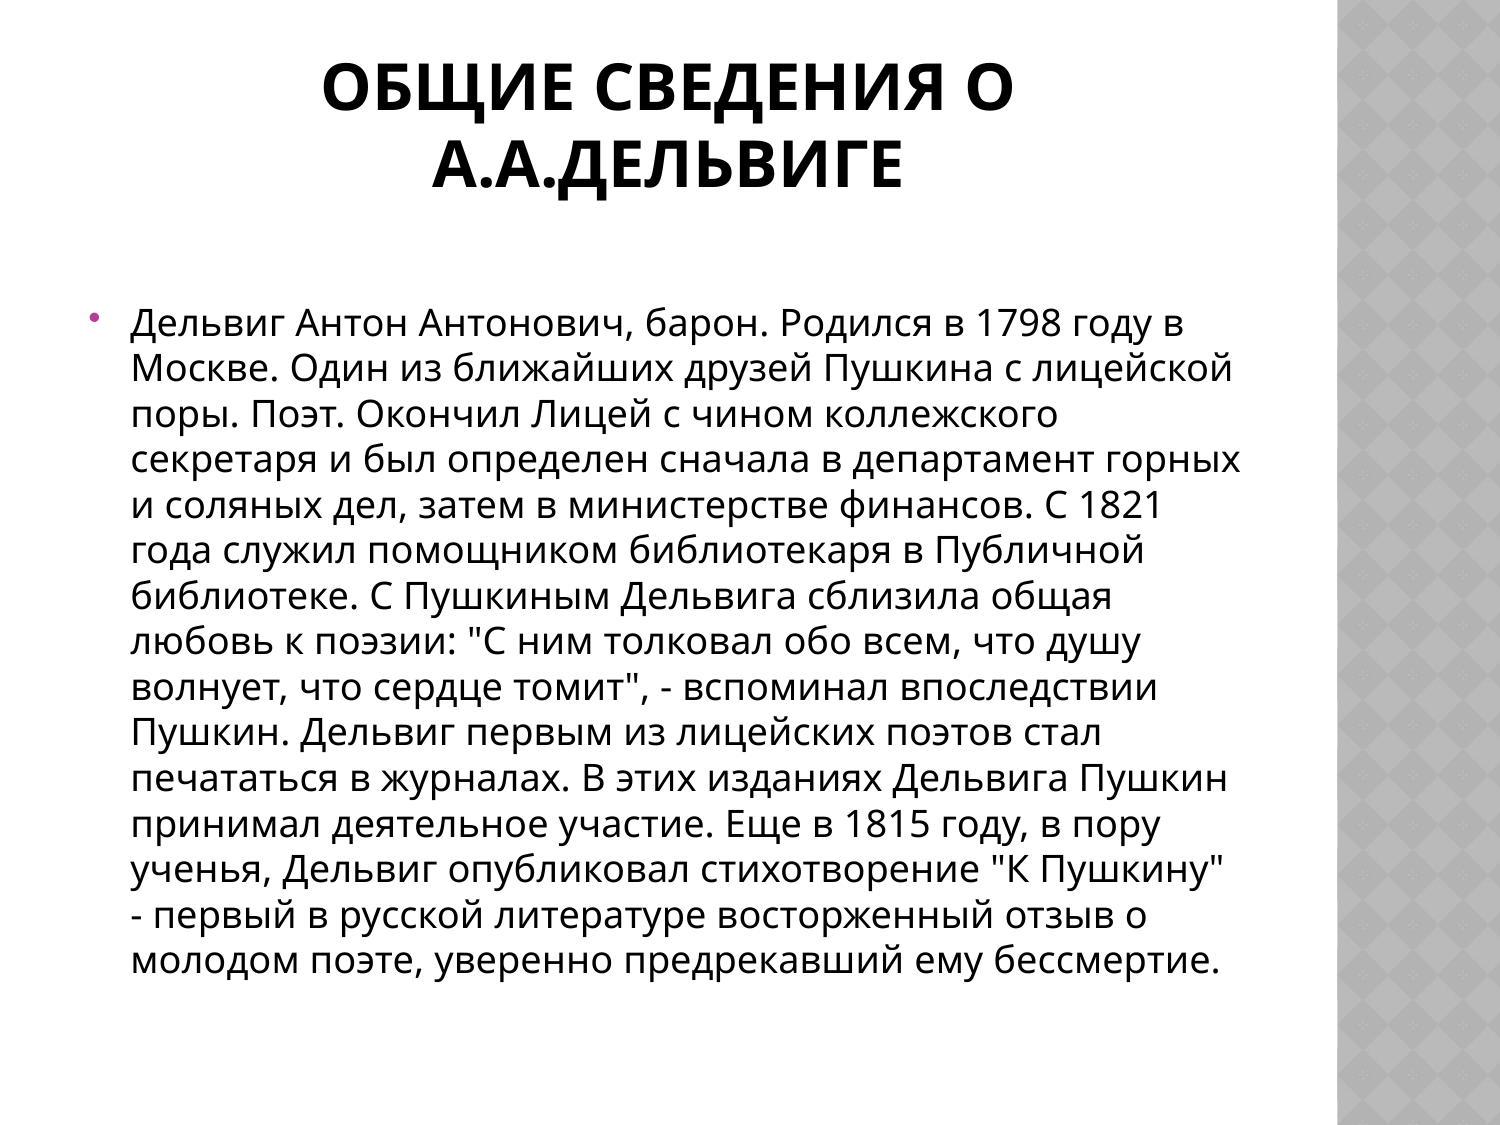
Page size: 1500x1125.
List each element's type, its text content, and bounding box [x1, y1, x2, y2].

title Общие сведения о А.А.Дельвиге [75, 42, 1263, 279]
list Дельвиг Антон Антонович, барон. Родился в 1798 году в Москве. Один из ближайших друзей Пушкина с лицейской поры. Поэт. Окончил Лицей с чином коллежского секретаря и был определен сначала в департамент горных и соляных дел, затем в министерстве финансов. С 1821 года служил помощником библиотекаря в Публичной библиотеке. С Пушкиным Дельвига сблизила общая любовь к поэзии: "С ним толковал обо всем, что душу волнует, что сердце томит", - вспоминал впоследствии Пушкин. Дельвиг первым из лицейских поэтов стал печататься в журналах. В этих изданиях Дельвига Пушкин принимал деятельное участие. Еще в 1815 году, в пору ученья, Дельвиг опубликовал стихотворение "К Пушкину" - первый в русской литературе восторженный отзыв о молодом поэте, уверенно предрекавший ему бессмертие. [75, 290, 1263, 1059]
